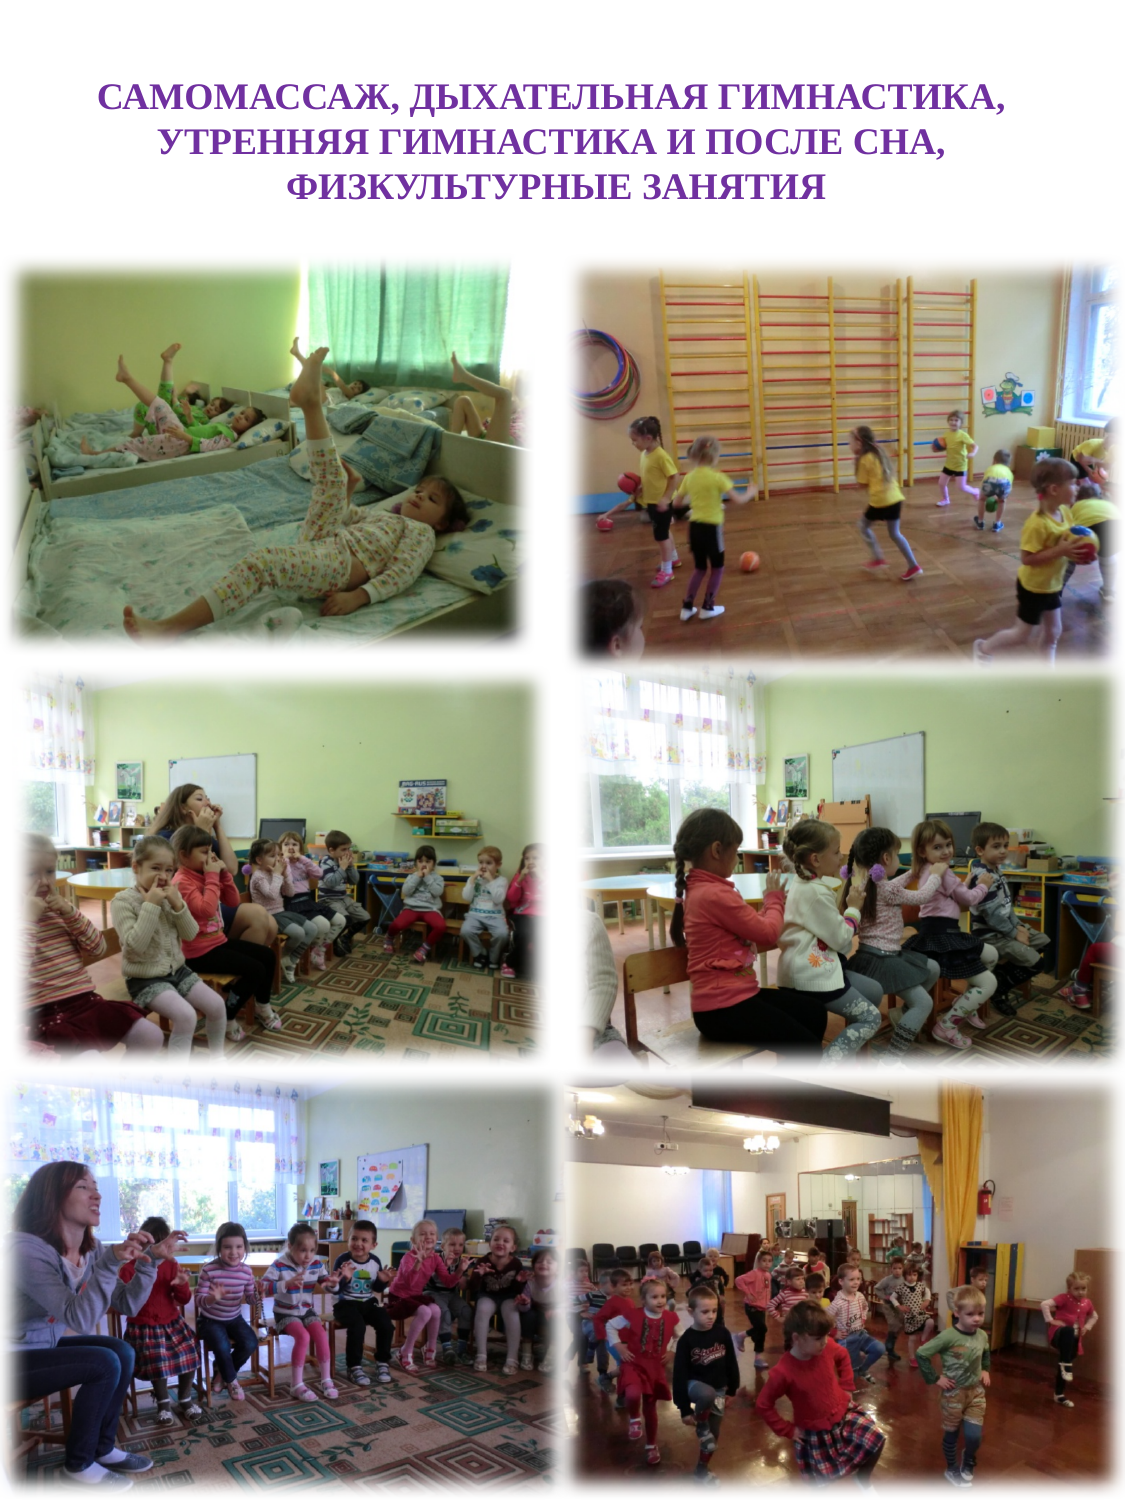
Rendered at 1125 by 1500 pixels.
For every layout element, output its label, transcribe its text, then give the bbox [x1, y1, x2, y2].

text_box САМОМАССАЖ, ДЫХАТЕЛЬНАЯ ГИМНАСТИКА, УТРЕННЯЯ ГИМНАСТИКА И ПОСЛЕ СНА, ФИЗКУЛЬТУРНЫЕ ЗАНЯТИЯ [82, 64, 1031, 215]
picture [0, 253, 536, 656]
picture [0, 253, 1125, 1500]
